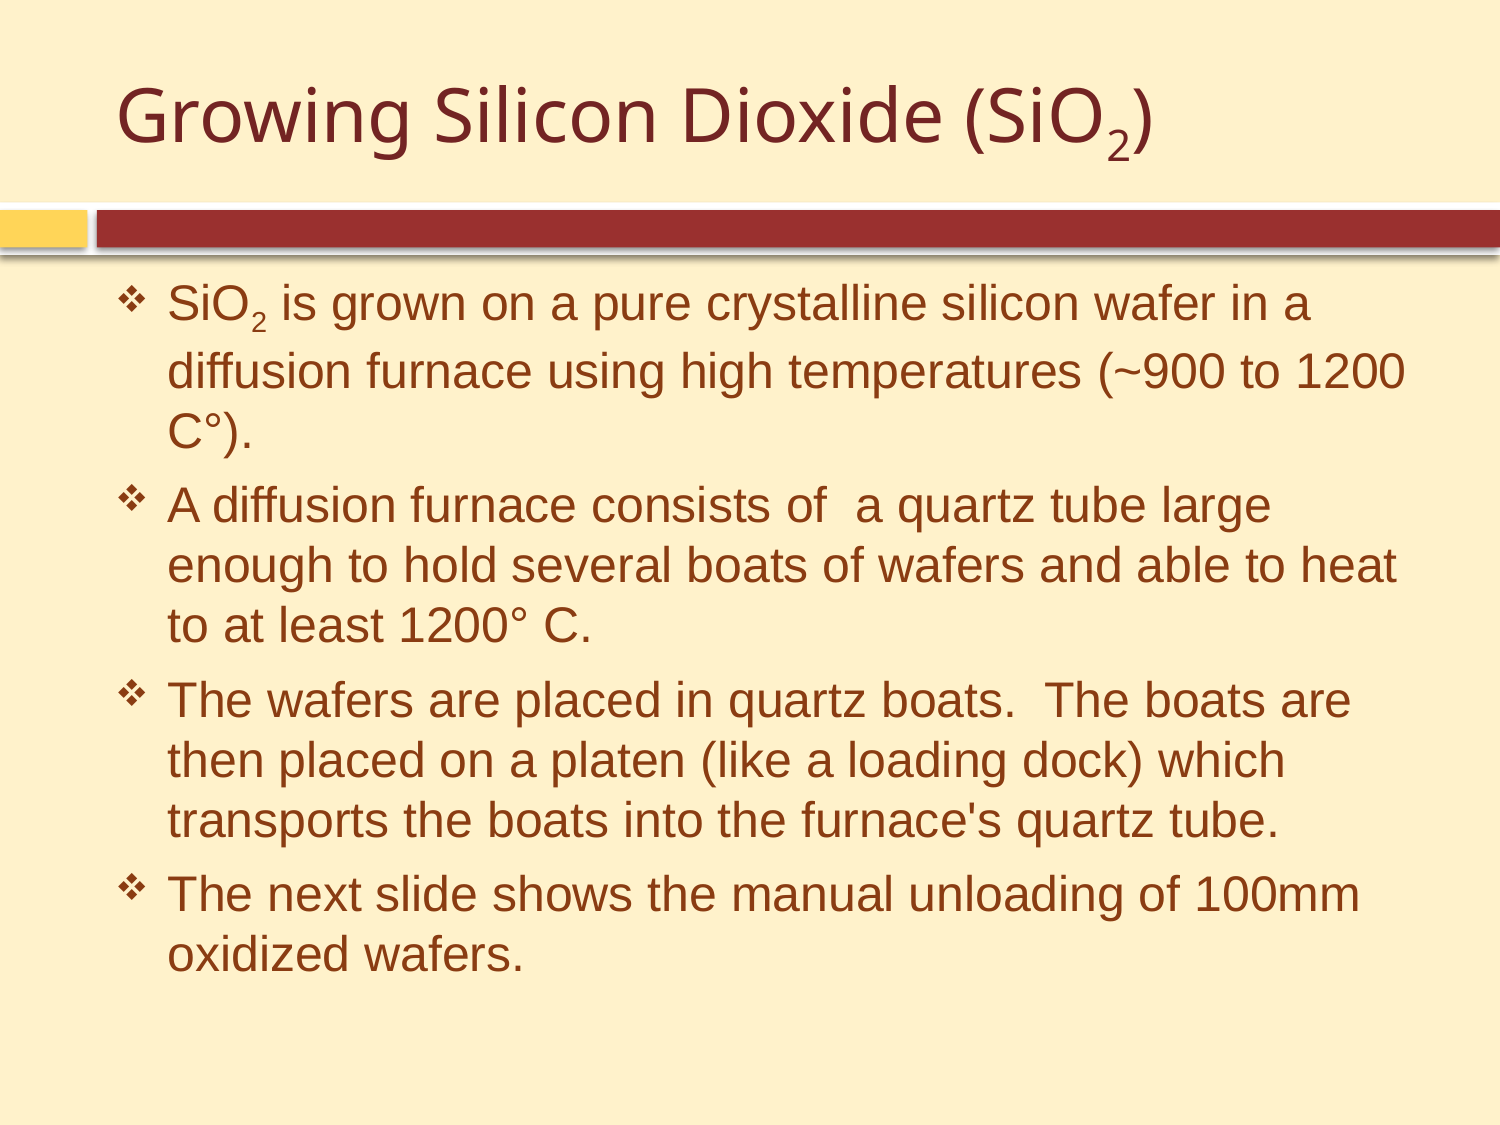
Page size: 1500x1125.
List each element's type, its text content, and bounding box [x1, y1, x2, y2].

title Growing Silicon Dioxide (SiO2) [100, 37, 1438, 200]
list SiO2 is grown on a pure crystalline silicon wafer in a diffusion furnace using high temperatures (~900 to 1200 C°). A diffusion furnace consists of a quartz tube large enough to hold several boats of wafers and able to heat to at least 1200° C. The wafers are placed in quartz boats. The boats are then placed on a platen (like a loading dock) which transports the boats into the furnace's quartz tube. The next slide shows the manual unloading of 100mm oxidized wafers. [100, 262, 1438, 1000]
